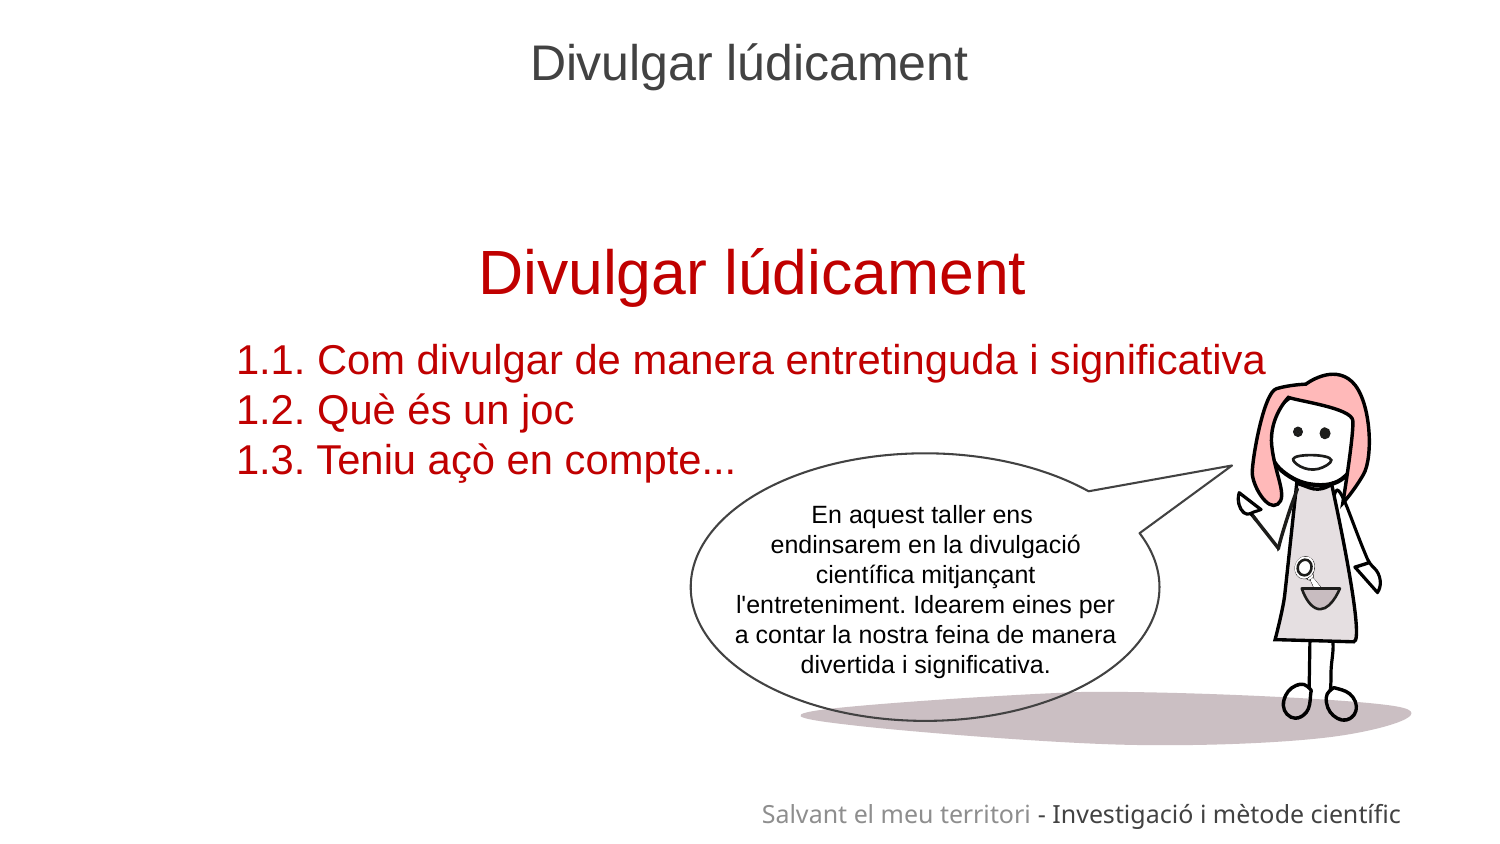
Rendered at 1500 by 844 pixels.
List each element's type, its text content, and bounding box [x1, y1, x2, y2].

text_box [1237, 373, 1385, 722]
text_box [730, 662, 1120, 721]
text_box [1134, 465, 1232, 645]
text_box [777, 453, 1073, 483]
title Divulgar lúdicament [0, 20, 1499, 106]
text_box Salvant el meu territori - Investigació i mètode científic [88, 790, 1417, 844]
text_box Divulgar lúdicament 1.1. Com divulgar de manera entretinguda i significativa 1.2. Què és un joc 1.3. Teniu açò en compte... [88, 147, 1417, 747]
text_box [690, 561, 695, 613]
text_box En aquest taller ens endinsarem en la divulgació científica mitjançant l'entreteniment. Idearem eines per a contar la nostra feina de manera divertida i significativa. [695, 483, 1137, 662]
